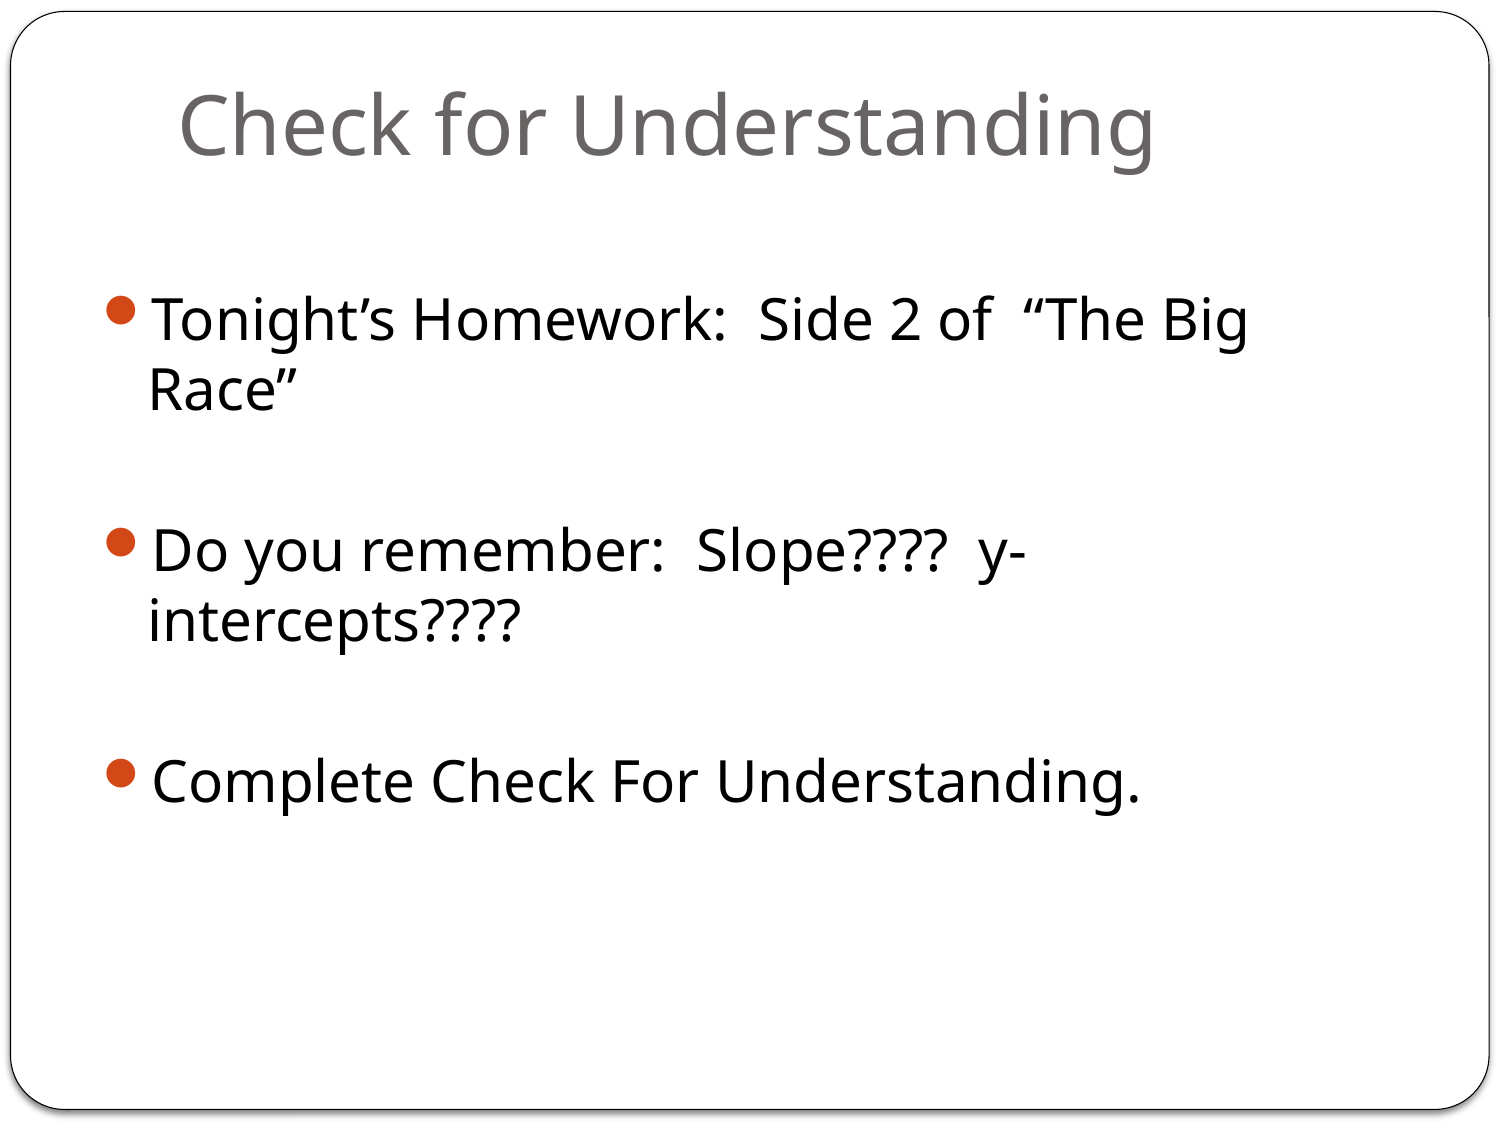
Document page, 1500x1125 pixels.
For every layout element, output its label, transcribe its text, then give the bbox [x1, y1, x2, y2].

title Check for Understanding [162, 0, 1438, 188]
list Tonight’s Homework: Side 2 of “The Big Race” Do you remember: Slope???? y-intercepts???? Complete Check For Understanding. [87, 275, 1363, 1025]
